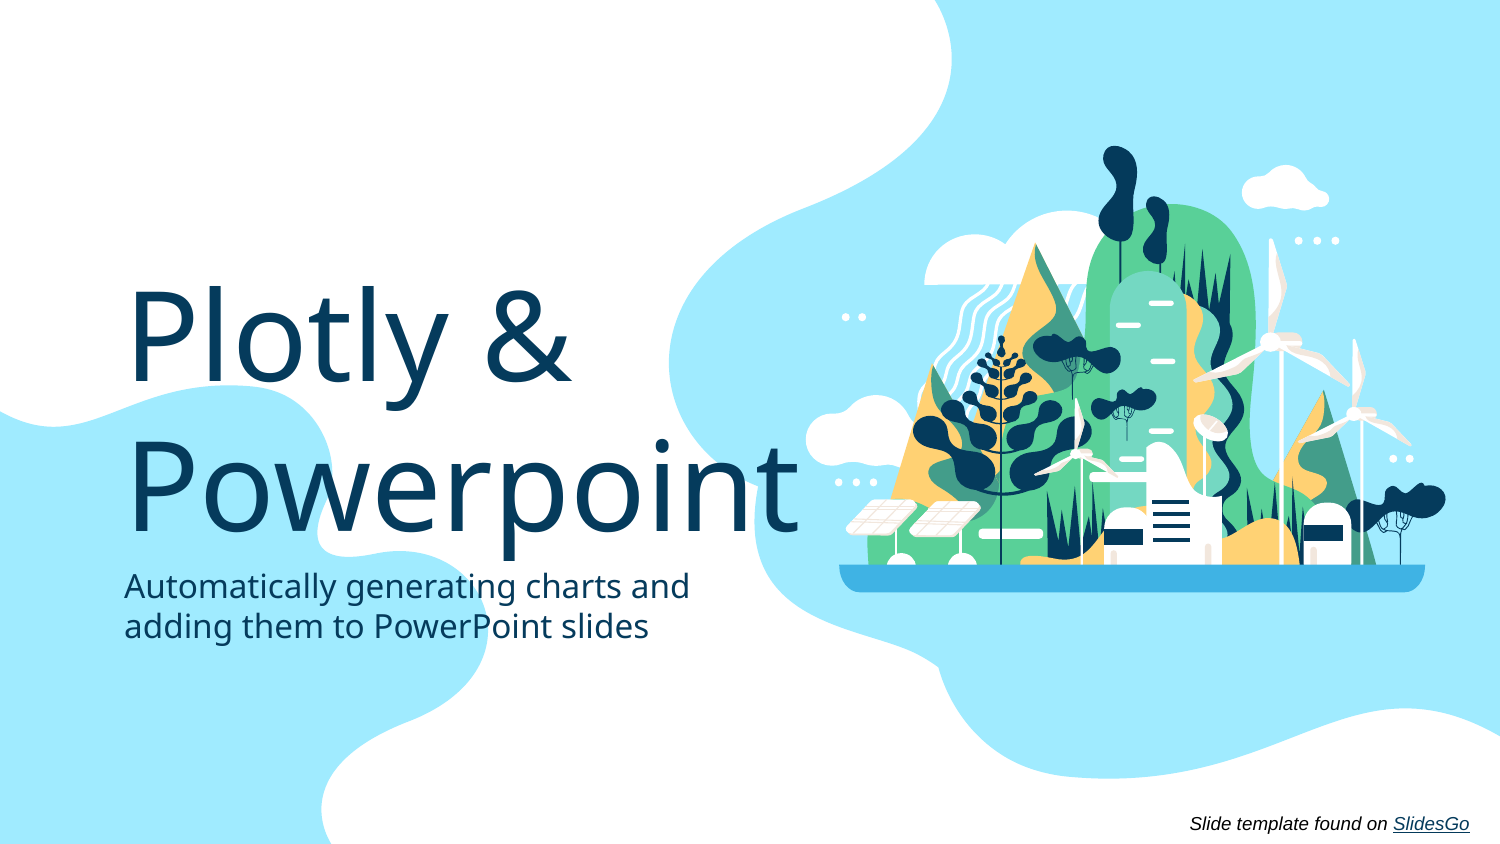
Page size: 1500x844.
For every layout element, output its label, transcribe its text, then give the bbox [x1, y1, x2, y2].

subtitle Automatically generating charts and adding them to PowerPoint slides [109, 550, 764, 668]
text_box Slide template found on SlidesGo [855, 804, 1490, 842]
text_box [805, 145, 1452, 593]
title Plotly & Powerpoint [109, 235, 800, 572]
